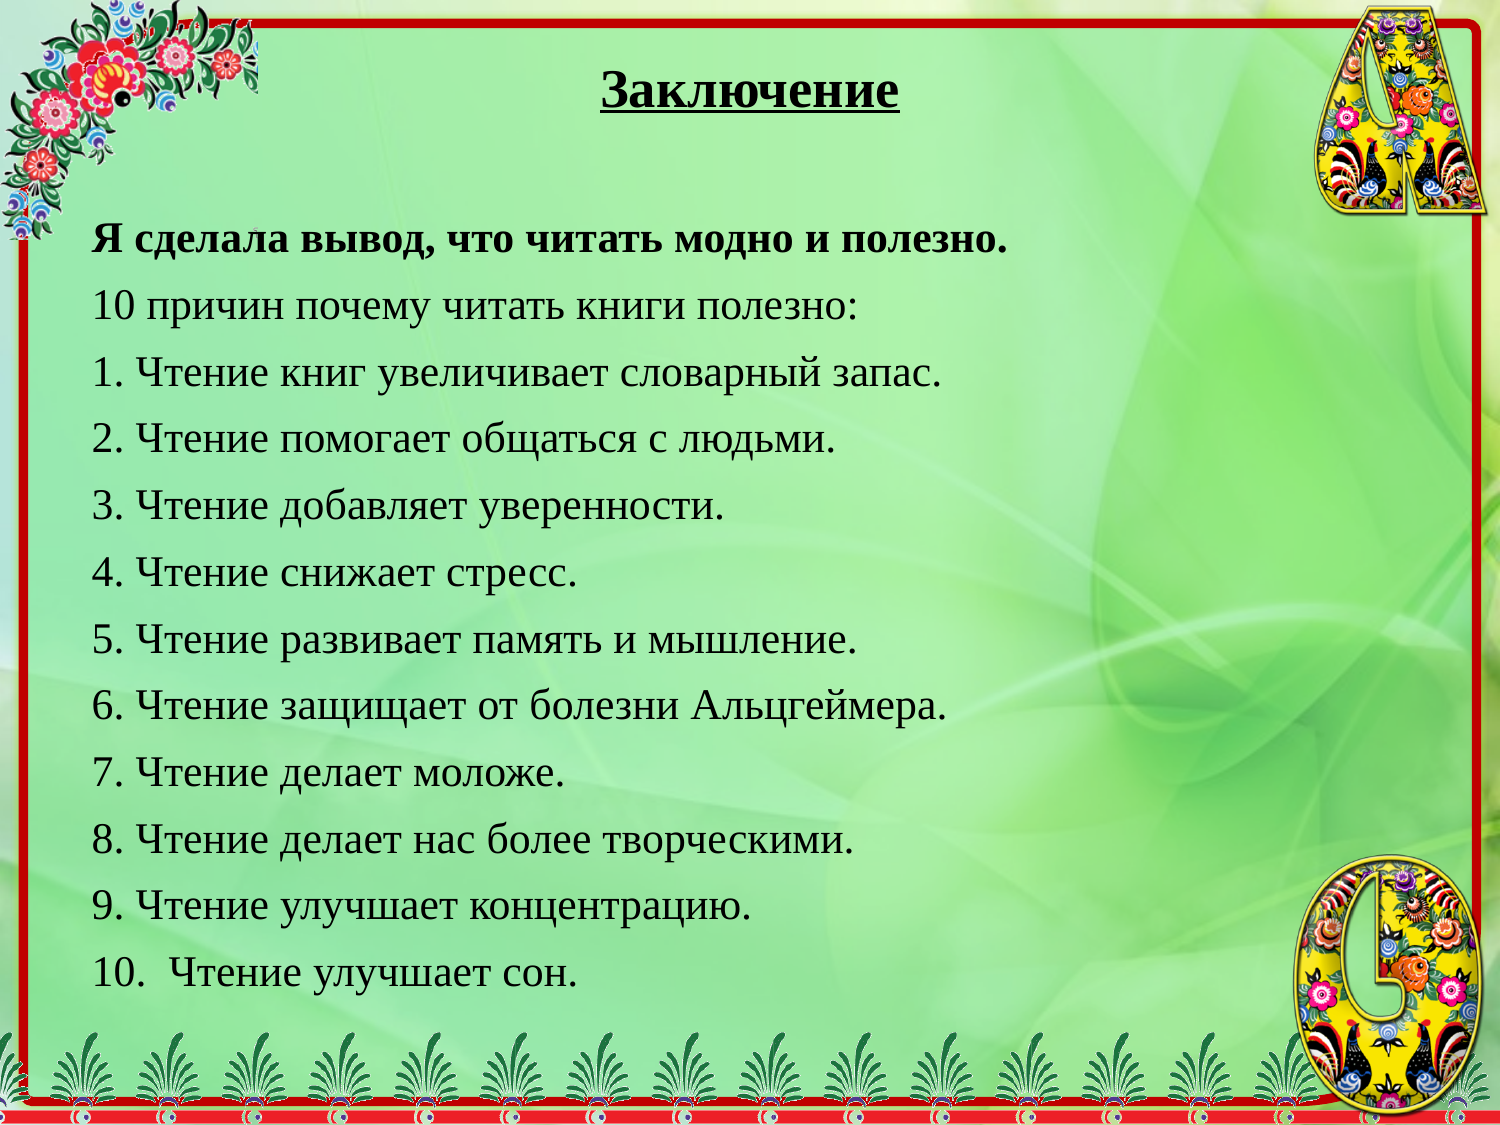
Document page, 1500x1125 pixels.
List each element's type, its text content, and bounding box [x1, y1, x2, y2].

list Я сделала вывод, что читать модно и полезно. 10 причин почему читать книги полезно: 1. Чтение книг увеличивает словарный запас. 2. Чтение помогает общаться с людьми. 3. Чтение добавляет уверенности. 4. Чтение снижает стресс. 5. Чтение развивает память и мышление. 6. Чтение защищает от болезни Альцгеймера. 7. Чтение делает моложе. 8. Чтение делает нас более творческими. 9. Чтение улучшает концентрацию. 10. Чтение улучшает сон. [76, 196, 1425, 1005]
picture [0, 0, 1500, 1125]
title Заключение [75, 45, 1425, 233]
